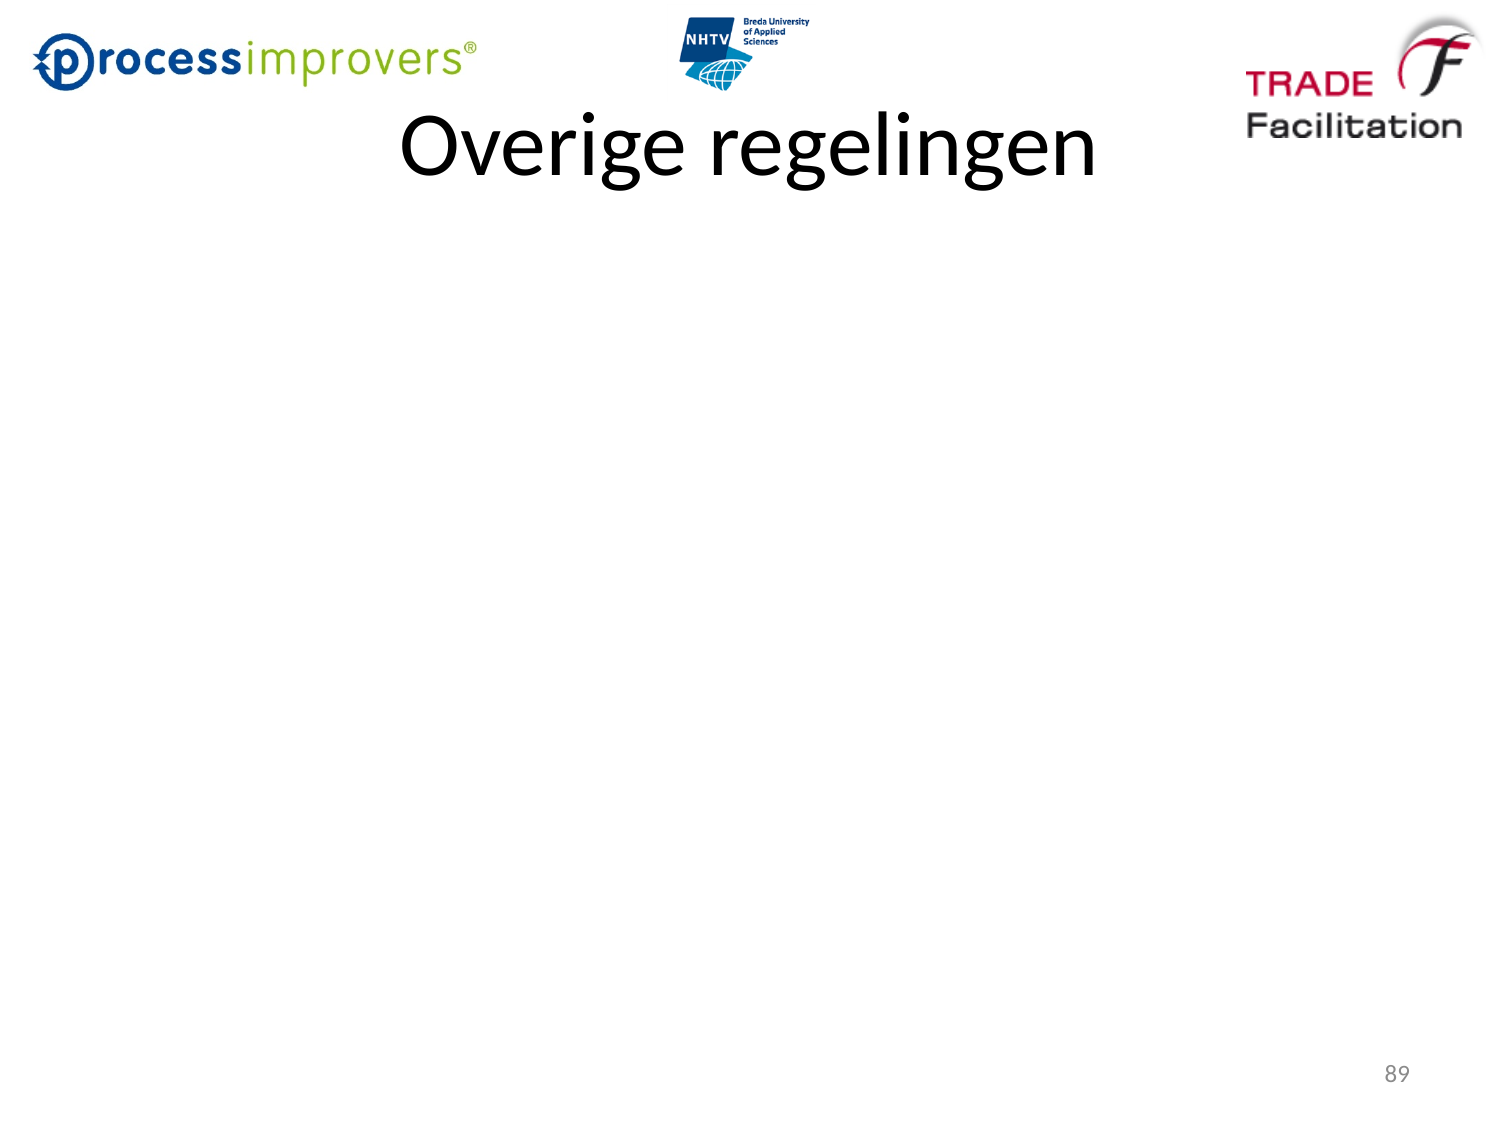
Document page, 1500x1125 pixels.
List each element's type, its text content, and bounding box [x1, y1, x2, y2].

title Overige regelingen [75, 45, 1425, 233]
picture [667, 4, 816, 103]
picture [29, 30, 479, 93]
picture [1246, 10, 1487, 138]
slide_number 89 [1074, 1042, 1425, 1103]
